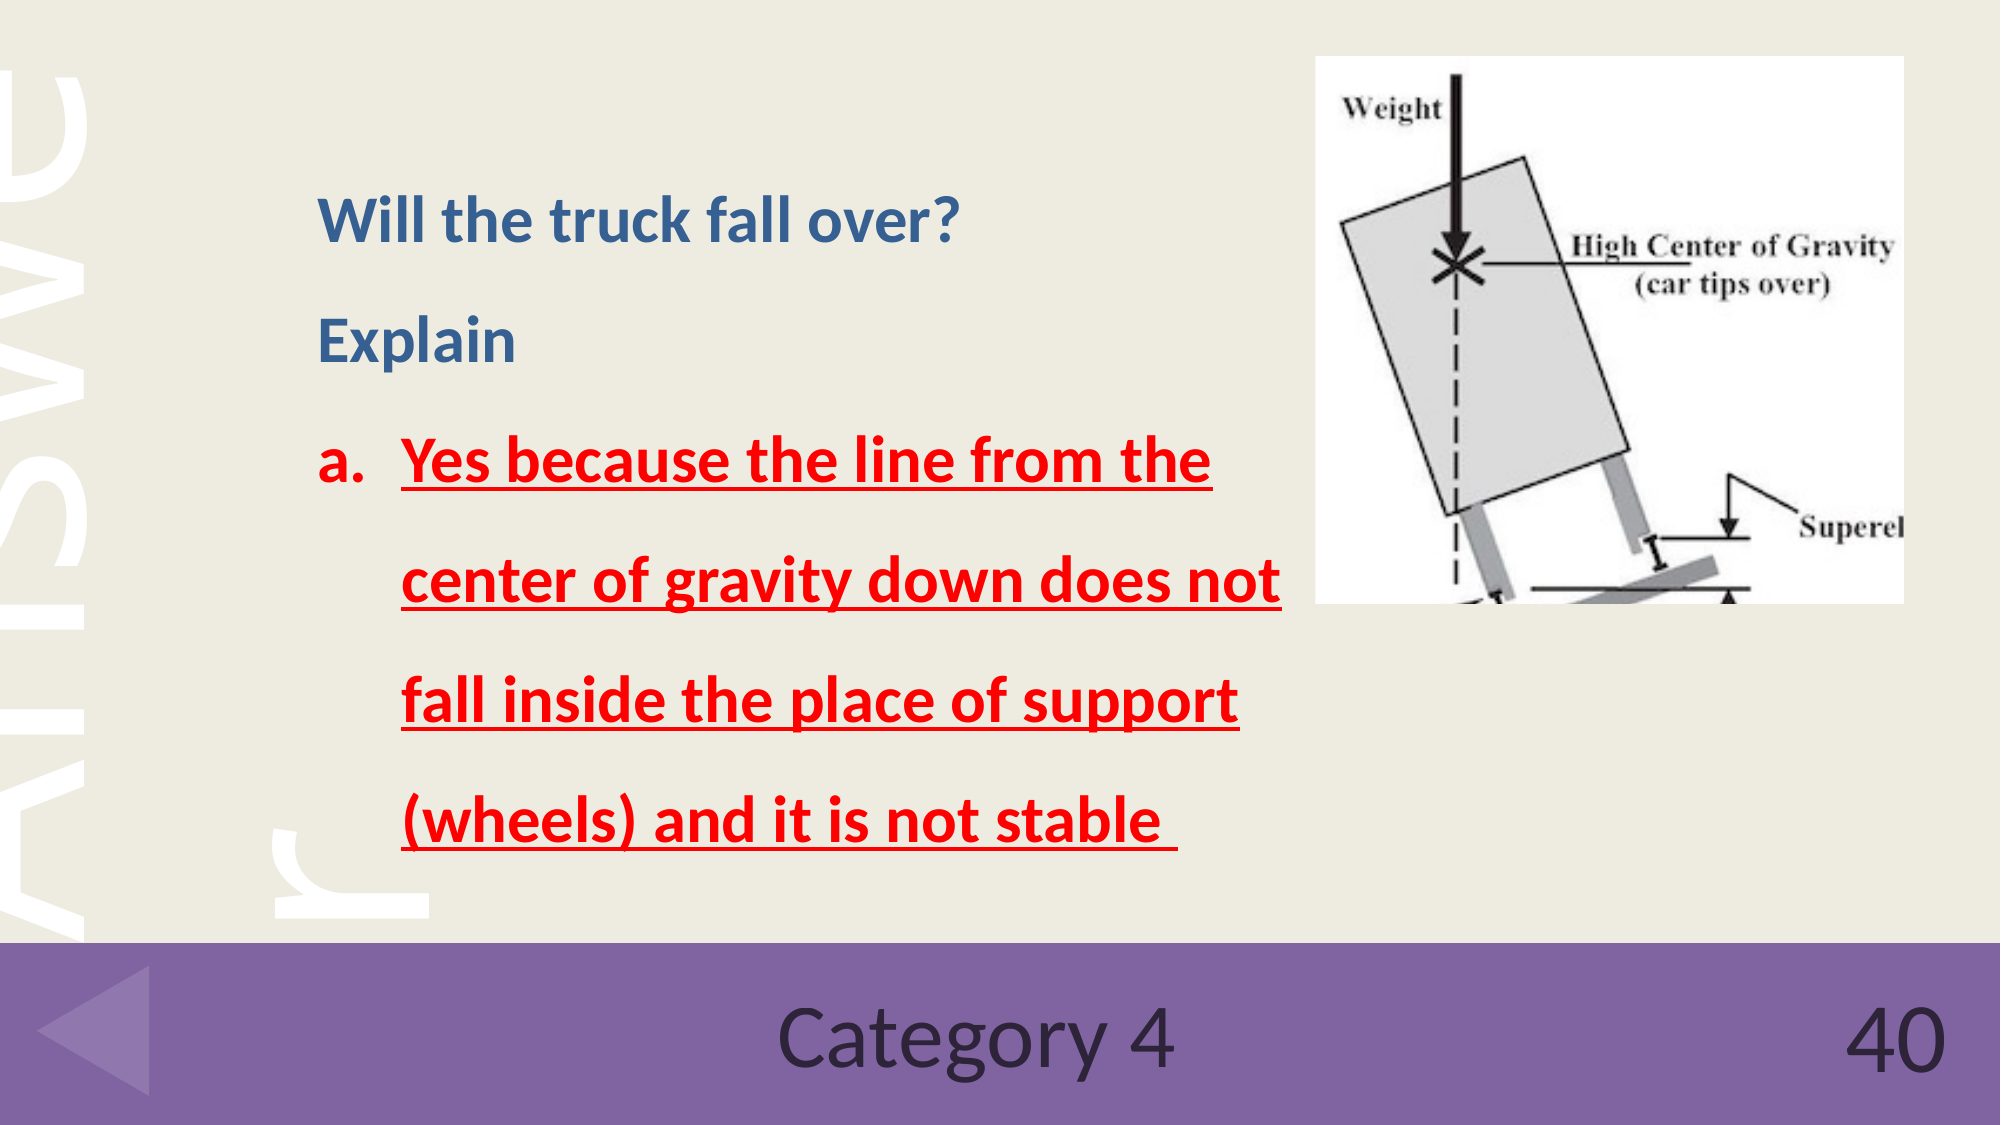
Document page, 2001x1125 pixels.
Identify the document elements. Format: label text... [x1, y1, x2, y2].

picture [1315, 56, 1905, 605]
list 40 [1877, 967, 1963, 1097]
title Category 4 [76, 937, 1877, 1125]
list Will the truck fall over? Explain Yes because the line from the center of gravity down does not fall inside the place of support (wheels) and it is not stable [302, 142, 1316, 850]
